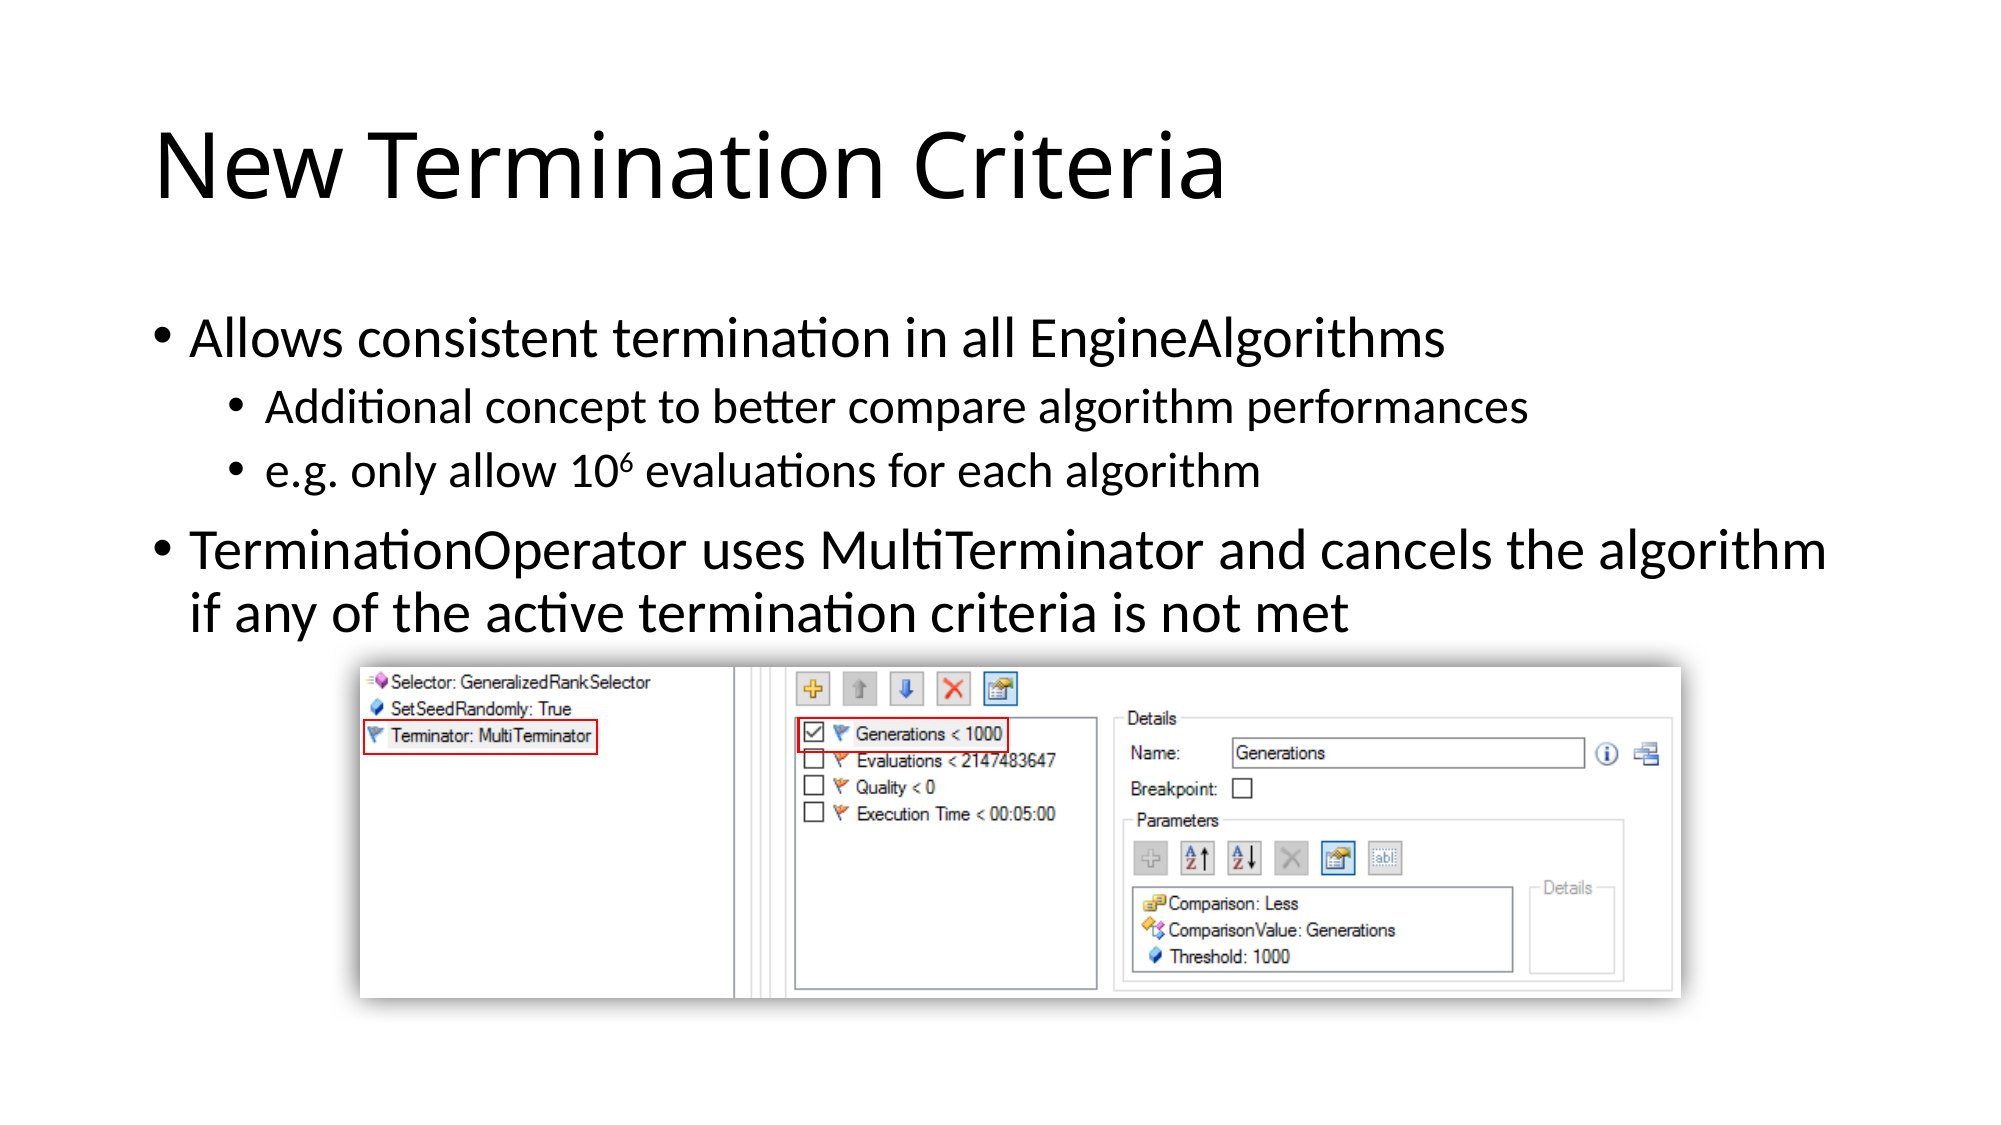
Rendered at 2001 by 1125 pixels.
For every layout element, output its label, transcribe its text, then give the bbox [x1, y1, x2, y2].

list Allows consistent termination in all EngineAlgorithms Additional concept to better compare algorithm performances e.g. only allow 106 evaluations for each algorithm TerminationOperator uses MultiTerminator and cancels the algorithm if any of the active termination criteria is not met [137, 299, 1863, 1014]
picture [360, 667, 1681, 998]
title New Termination Criteria [137, 59, 1863, 278]
